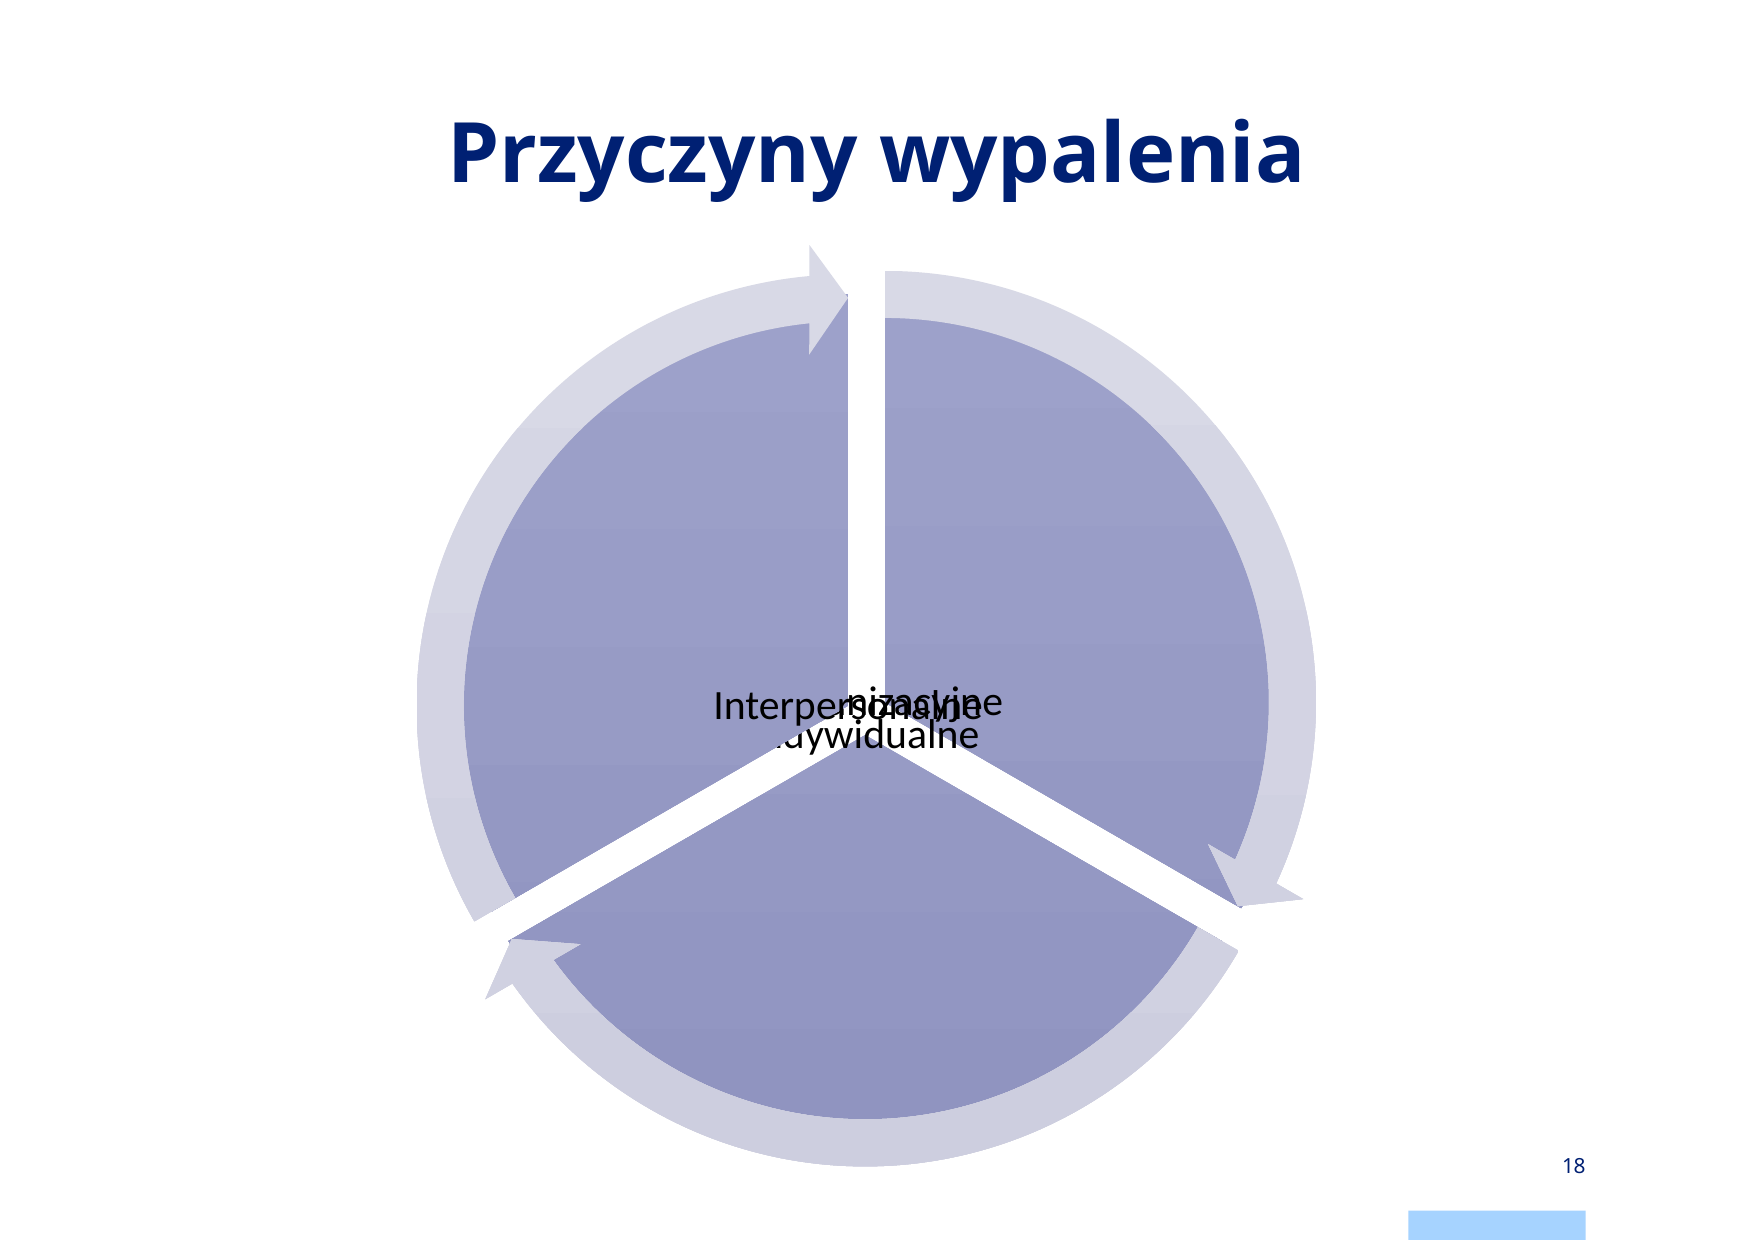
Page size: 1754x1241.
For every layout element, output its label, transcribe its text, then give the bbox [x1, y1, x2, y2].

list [85, 230, 1645, 1211]
title Przyczyny wypalenia [168, 123, 1586, 230]
